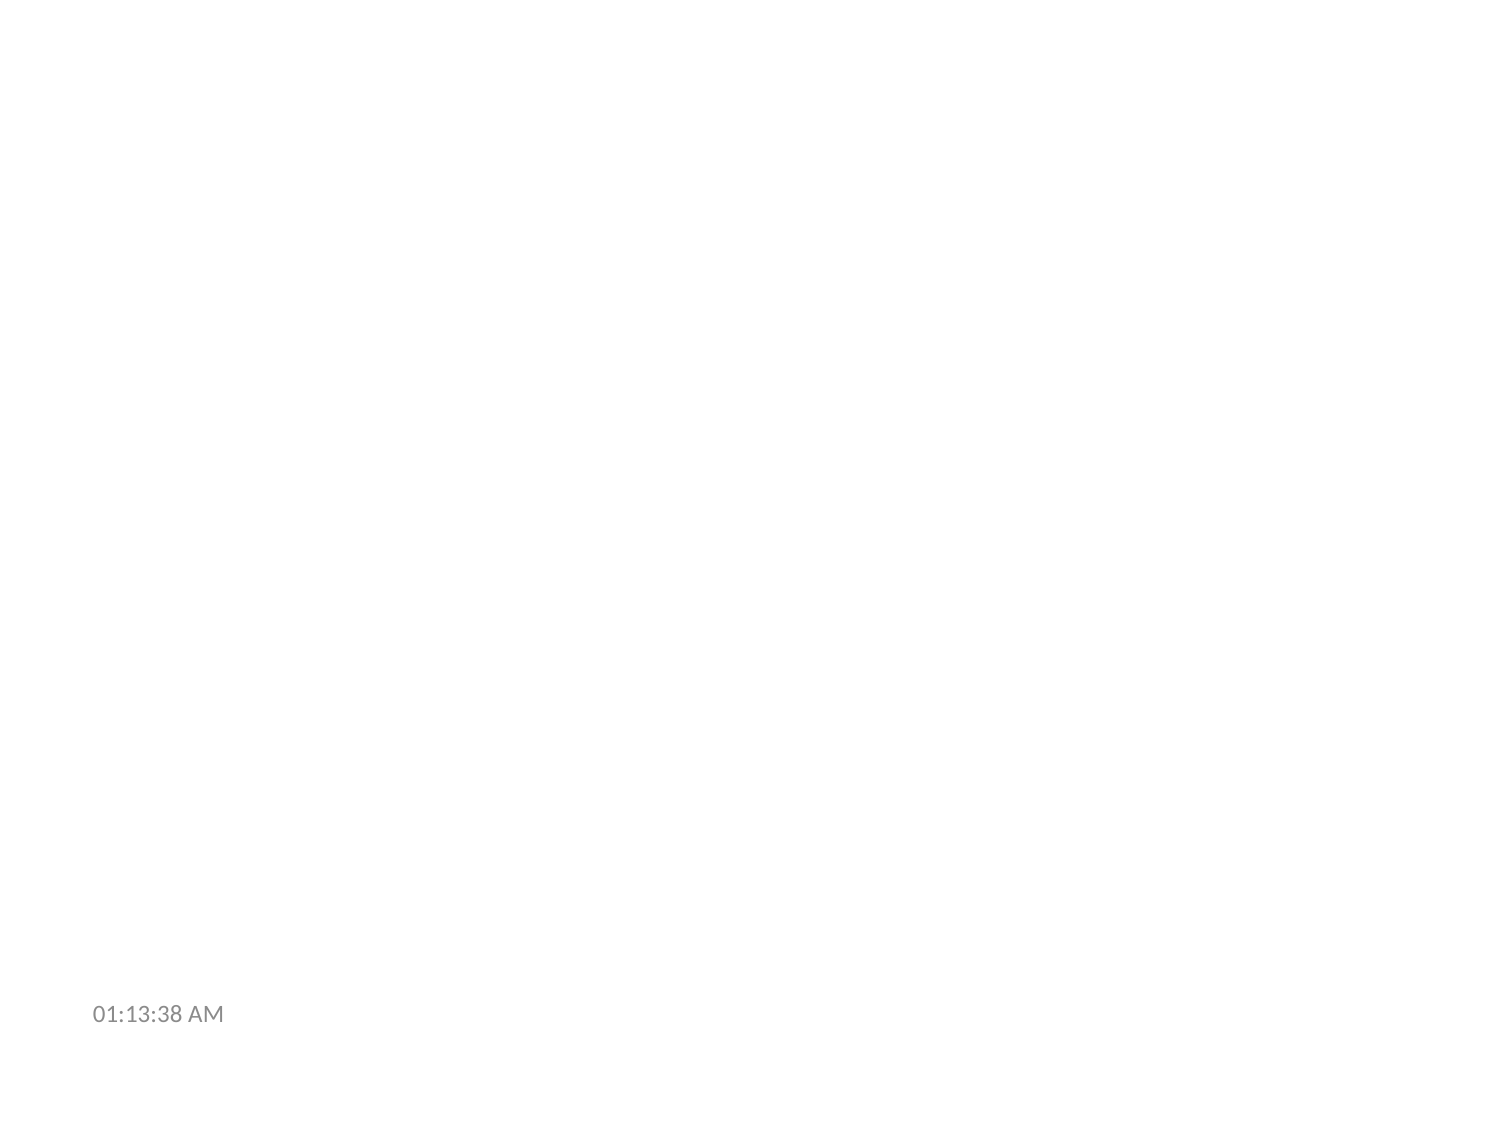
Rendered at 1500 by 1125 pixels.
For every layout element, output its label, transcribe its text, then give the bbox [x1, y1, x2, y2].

text_box 3:35:09 PM [77, 982, 428, 1043]
